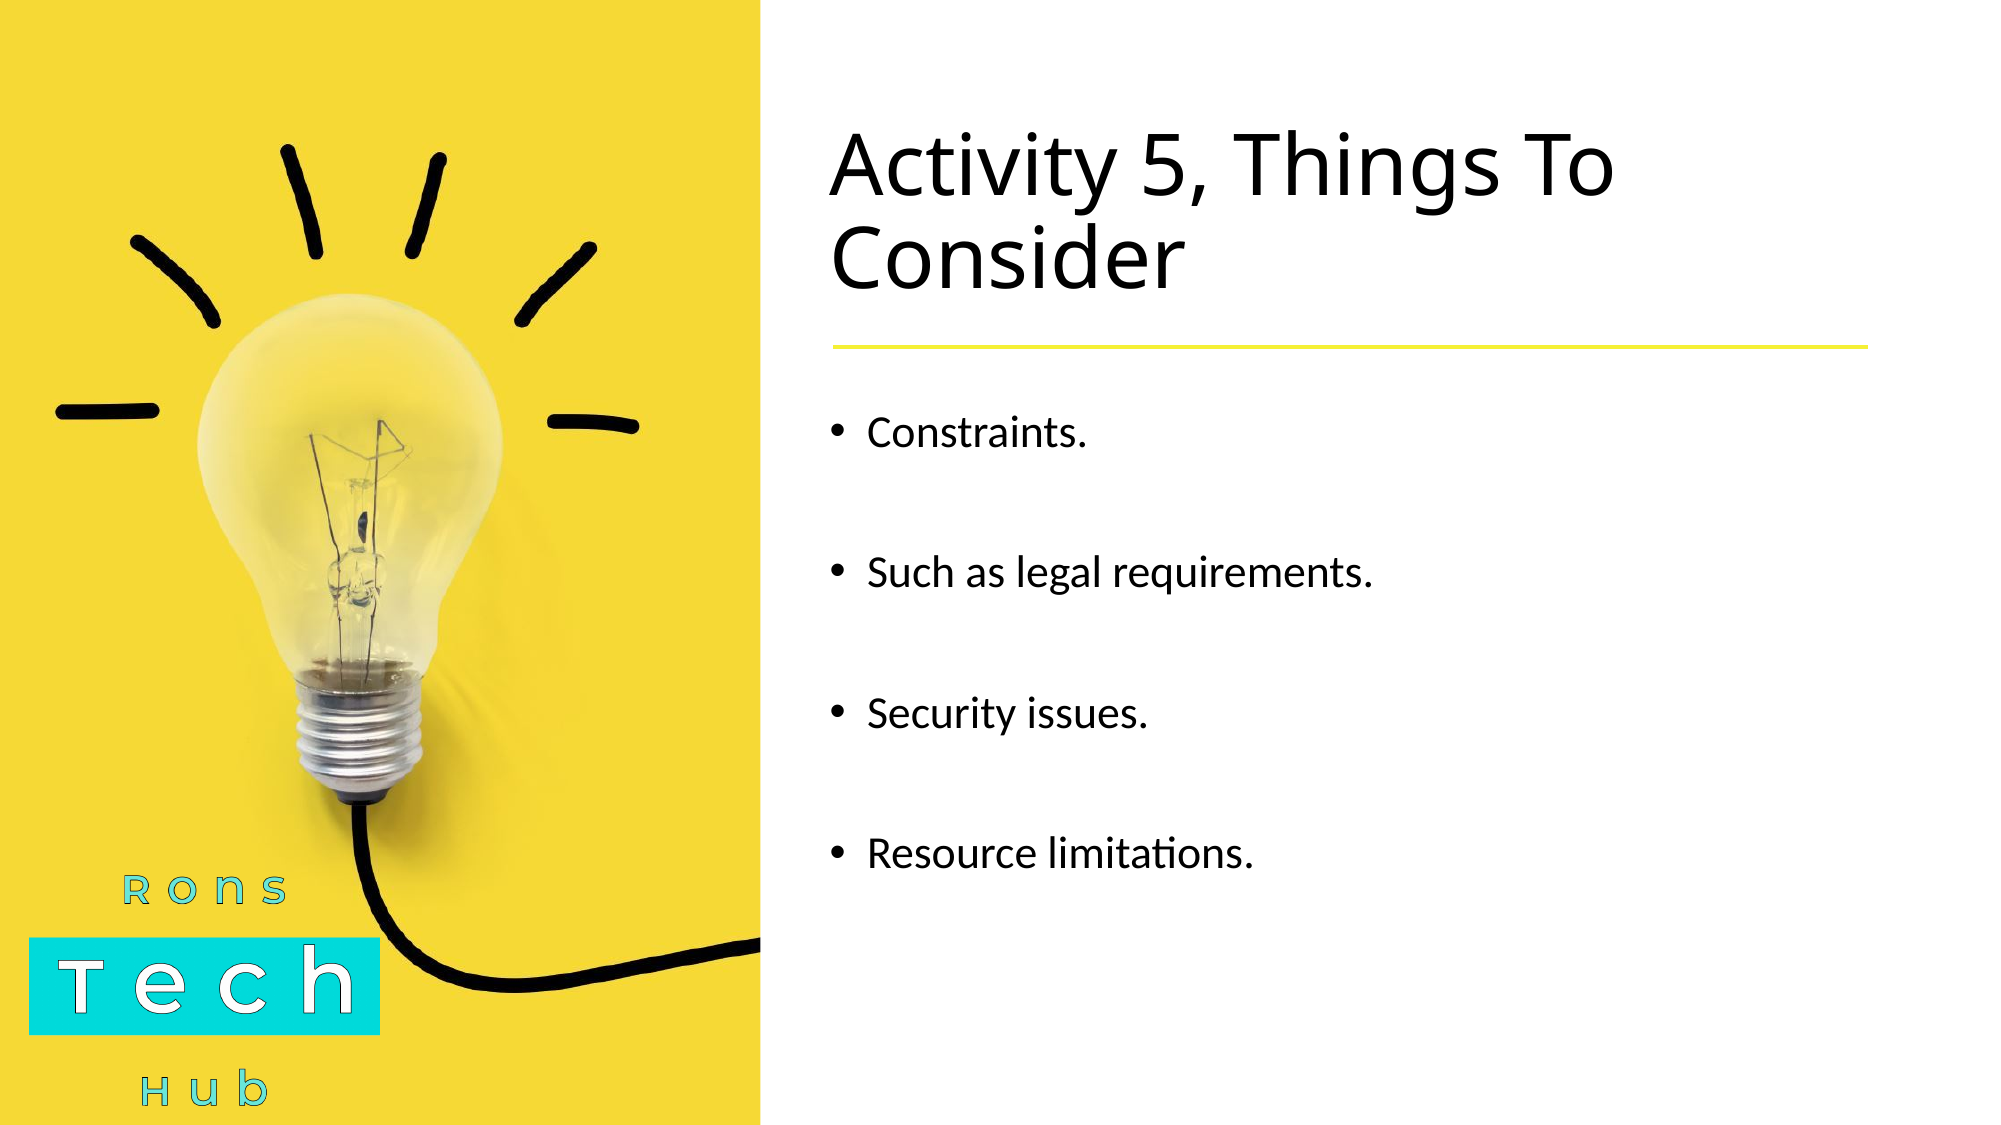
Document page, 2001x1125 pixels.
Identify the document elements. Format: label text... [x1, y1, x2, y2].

picture [0, 0, 761, 1125]
title Activity 5, Things To Consider [814, 103, 1895, 315]
list Constraints. Such as legal requirements. Security issues. Resource limitations. [814, 399, 1895, 1021]
